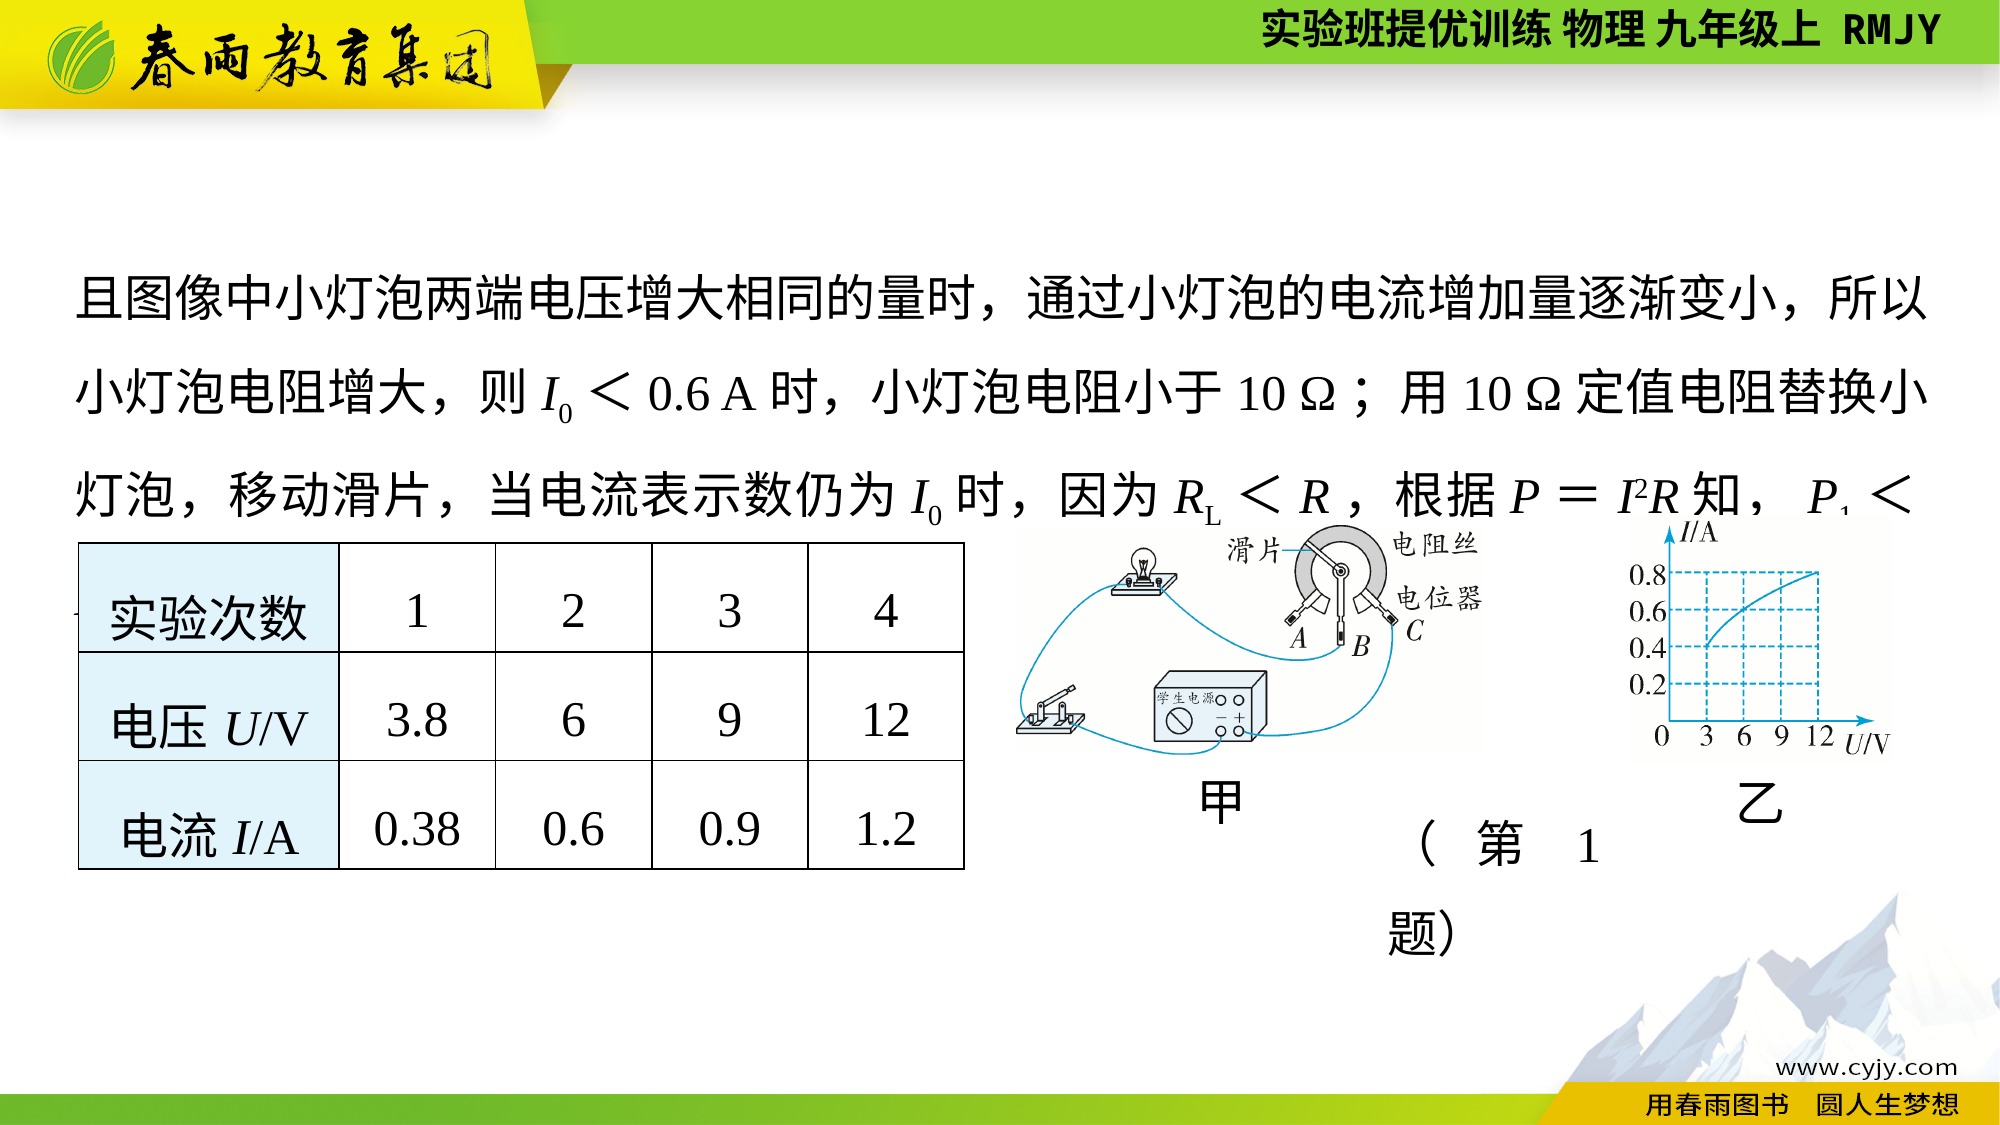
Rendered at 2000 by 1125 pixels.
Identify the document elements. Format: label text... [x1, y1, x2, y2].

table_cell 9 [653, 653, 807, 760]
table_cell 电压U/V [79, 653, 338, 760]
table_cell 12 [809, 653, 963, 760]
picture [0, 0, 2000, 1125]
text_box 甲 [1181, 763, 1262, 838]
table_cell 6 [496, 653, 651, 760]
list 且图像中小灯泡两端电压增大相同的量时，通过小灯泡的电流增加量逐渐变小，所以小灯泡电阻增大，则I0＜0.6 A时，小灯泡电阻小于10 Ω；用10 Ω定值电阻替换小灯泡，移动滑片，当电流表示数仍为I0时，因为RL＜R，根据P＝I2R知，P1＜P2. [59, 229, 1944, 506]
text_box （第1题） [1373, 775, 1628, 880]
table_cell 0.6 [496, 761, 651, 868]
table_cell 0.9 [653, 761, 807, 868]
table_header 3 [653, 544, 807, 651]
table_header 2 [496, 544, 651, 651]
table_header 4 [809, 544, 963, 651]
table_header 实验次数 [79, 544, 338, 651]
table_cell 0.38 [340, 761, 495, 868]
text_box 乙 [1720, 772, 1801, 840]
table_cell 3.8 [340, 653, 495, 760]
table_cell 电流I/A [79, 761, 338, 868]
table_cell 1.2 [809, 761, 963, 868]
table_header 1 [340, 544, 495, 651]
